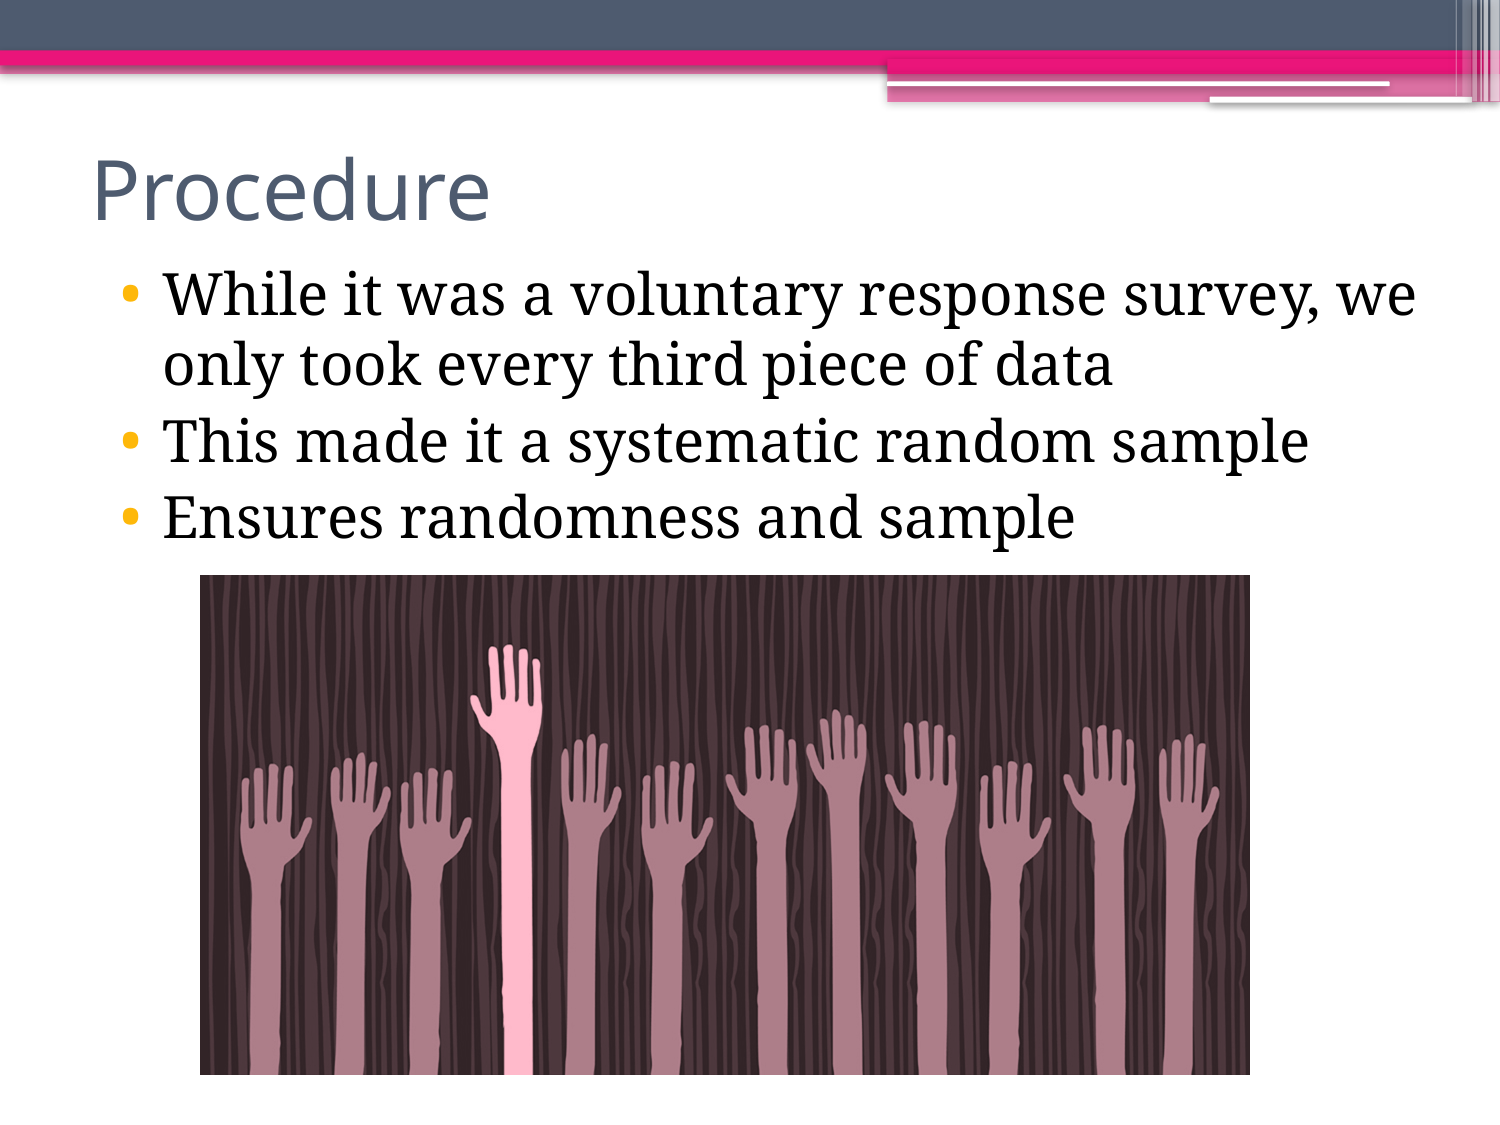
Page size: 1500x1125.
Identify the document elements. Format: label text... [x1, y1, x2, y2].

picture [199, 574, 1251, 1076]
title Procedure [74, 99, 1426, 276]
list While it was a voluntary response survey, we only took every third piece of data This made it a systematic random sample Ensures randomness and sample [87, 249, 1438, 960]
